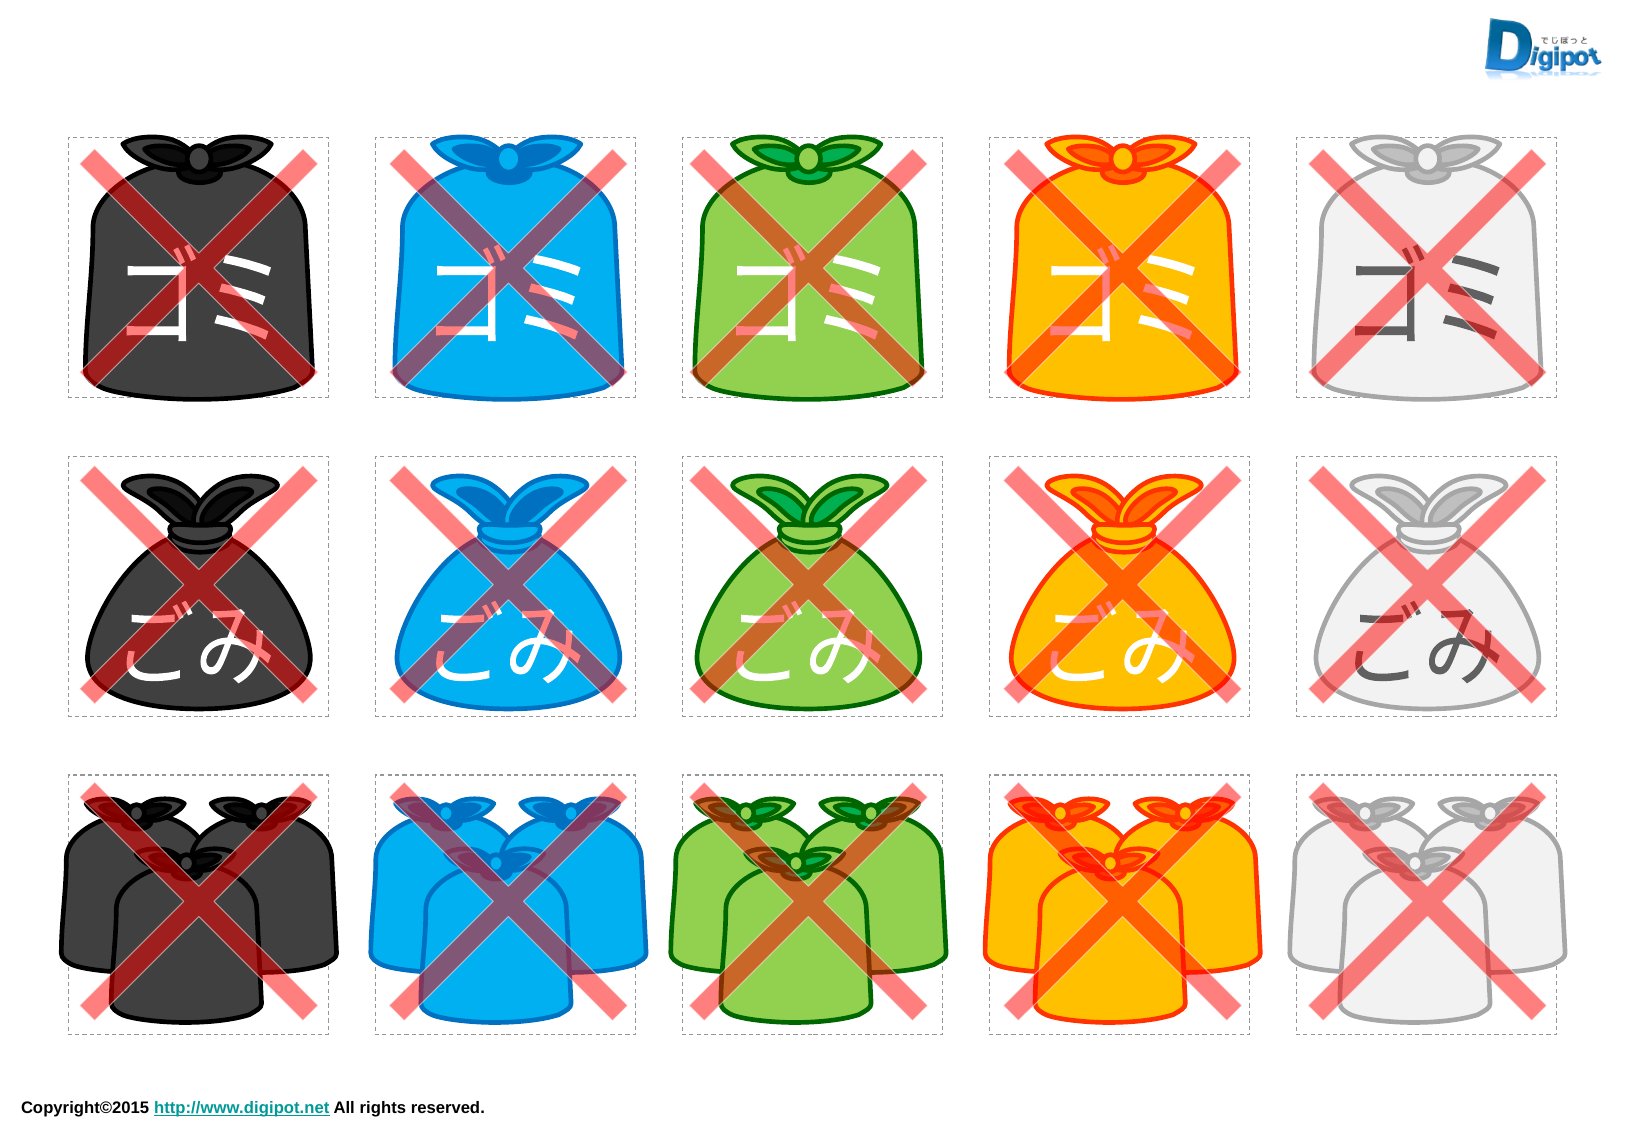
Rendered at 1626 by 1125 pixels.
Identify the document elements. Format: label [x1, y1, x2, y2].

text_box [293, 686, 591, 1117]
text_box [593, 52, 906, 368]
picture [1485, 18, 1602, 52]
text_box [0, 369, 292, 684]
text_box [1212, 52, 1625, 368]
text_box [293, 369, 592, 684]
text_box [907, 52, 1211, 368]
text_box [1212, 686, 1625, 1117]
text_box [907, 369, 1211, 684]
text_box [0, 686, 291, 1117]
text_box [0, 52, 292, 368]
text_box [293, 52, 592, 368]
text_box [907, 686, 1210, 1117]
text_box [1212, 369, 1625, 684]
text_box [593, 686, 905, 1117]
text_box [593, 369, 906, 684]
